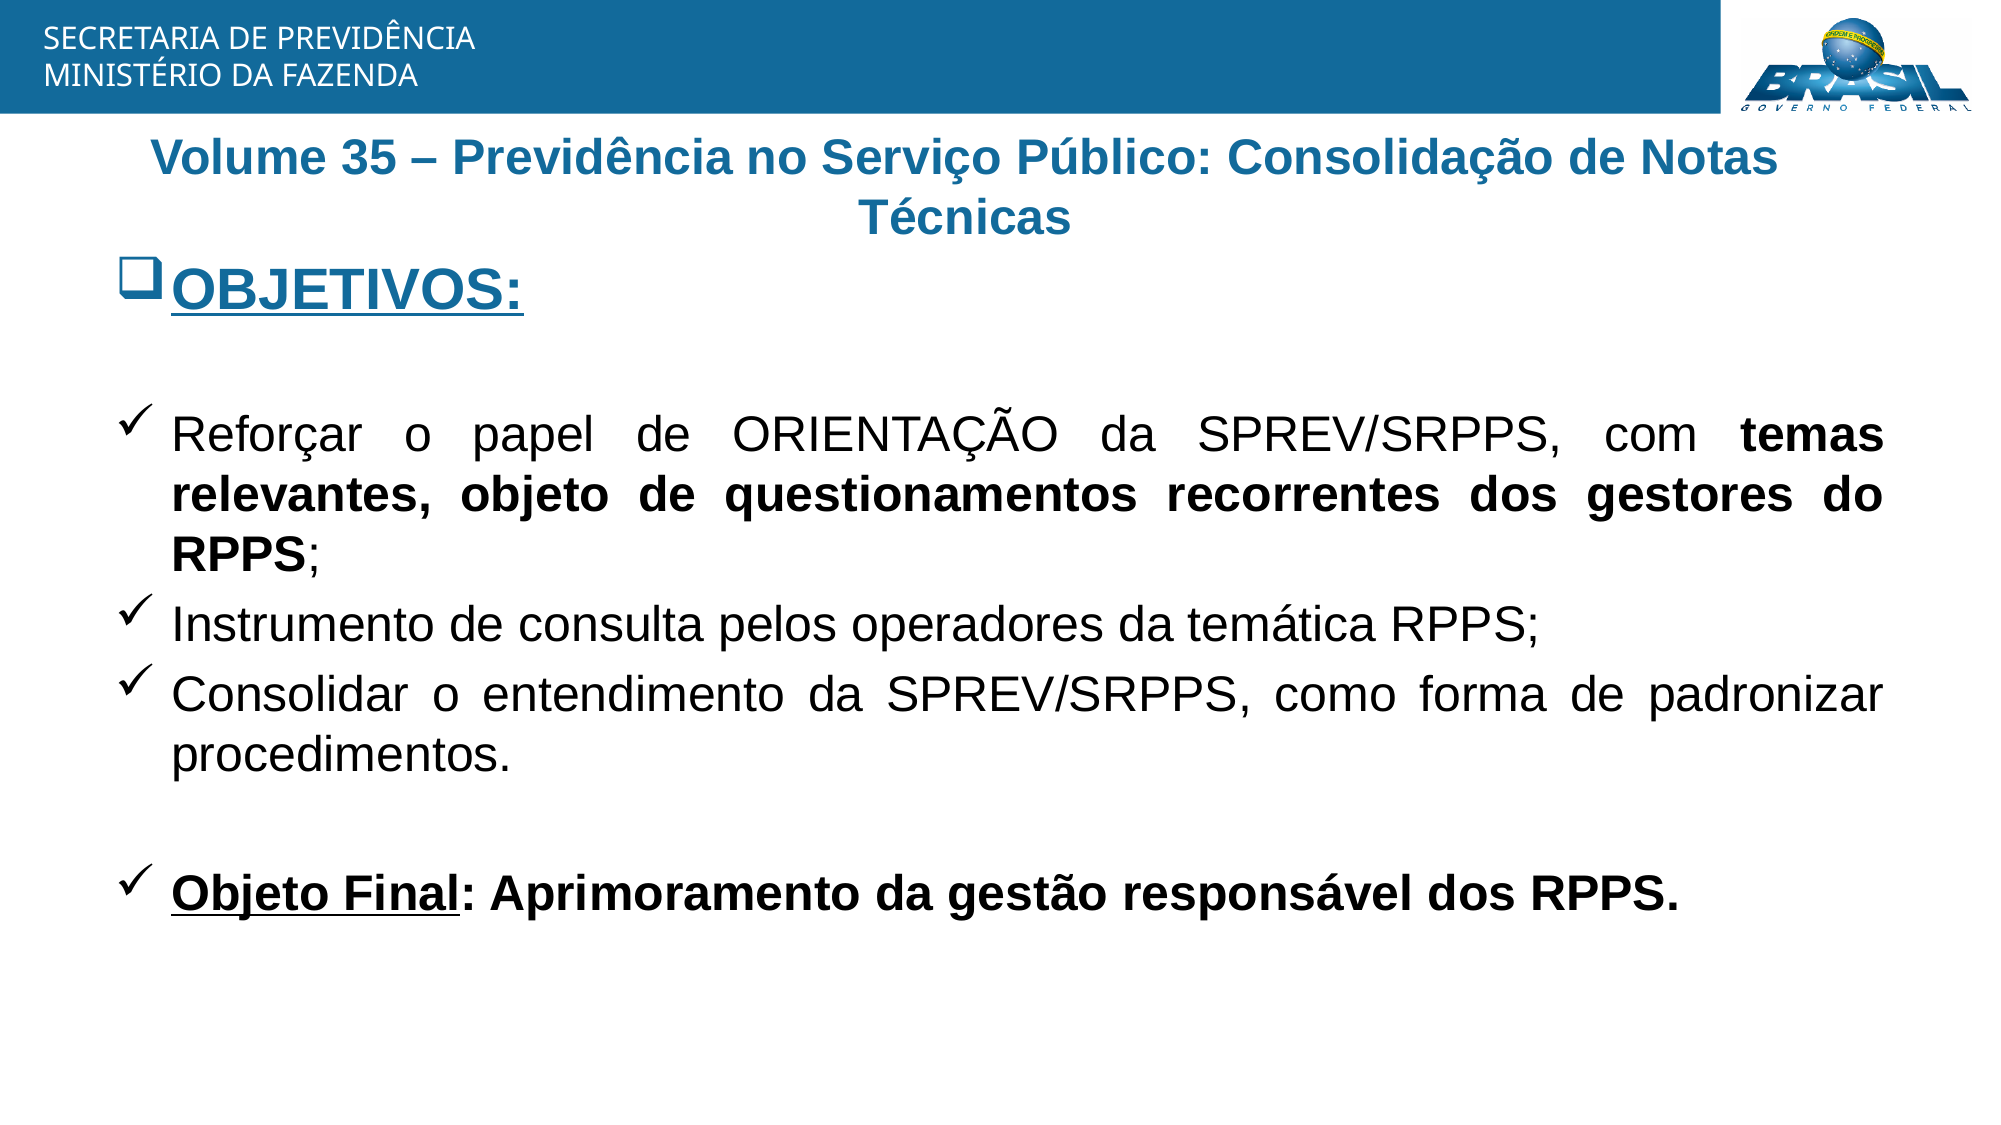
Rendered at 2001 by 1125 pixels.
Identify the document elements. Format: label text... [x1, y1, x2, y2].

list OBJETIVOS: Reforçar o papel de ORIENTAÇÃO da SPREV/SRPPS, com temas relevantes, objeto de questionamentos recorrentes dos gestores do RPPS; Instrumento de consulta pelos operadores da temática RPPS; Consolidar o entendimento da SPREV/SRPPS, como forma de padronizar procedimentos. Objeto Final: Aprimoramento da gestão responsável dos RPPS. [99, 243, 1901, 970]
picture [1741, 18, 1972, 111]
title Volume 35 – Previdência no Serviço Público: Consolidação de Notas Técnicas [31, 125, 1901, 244]
